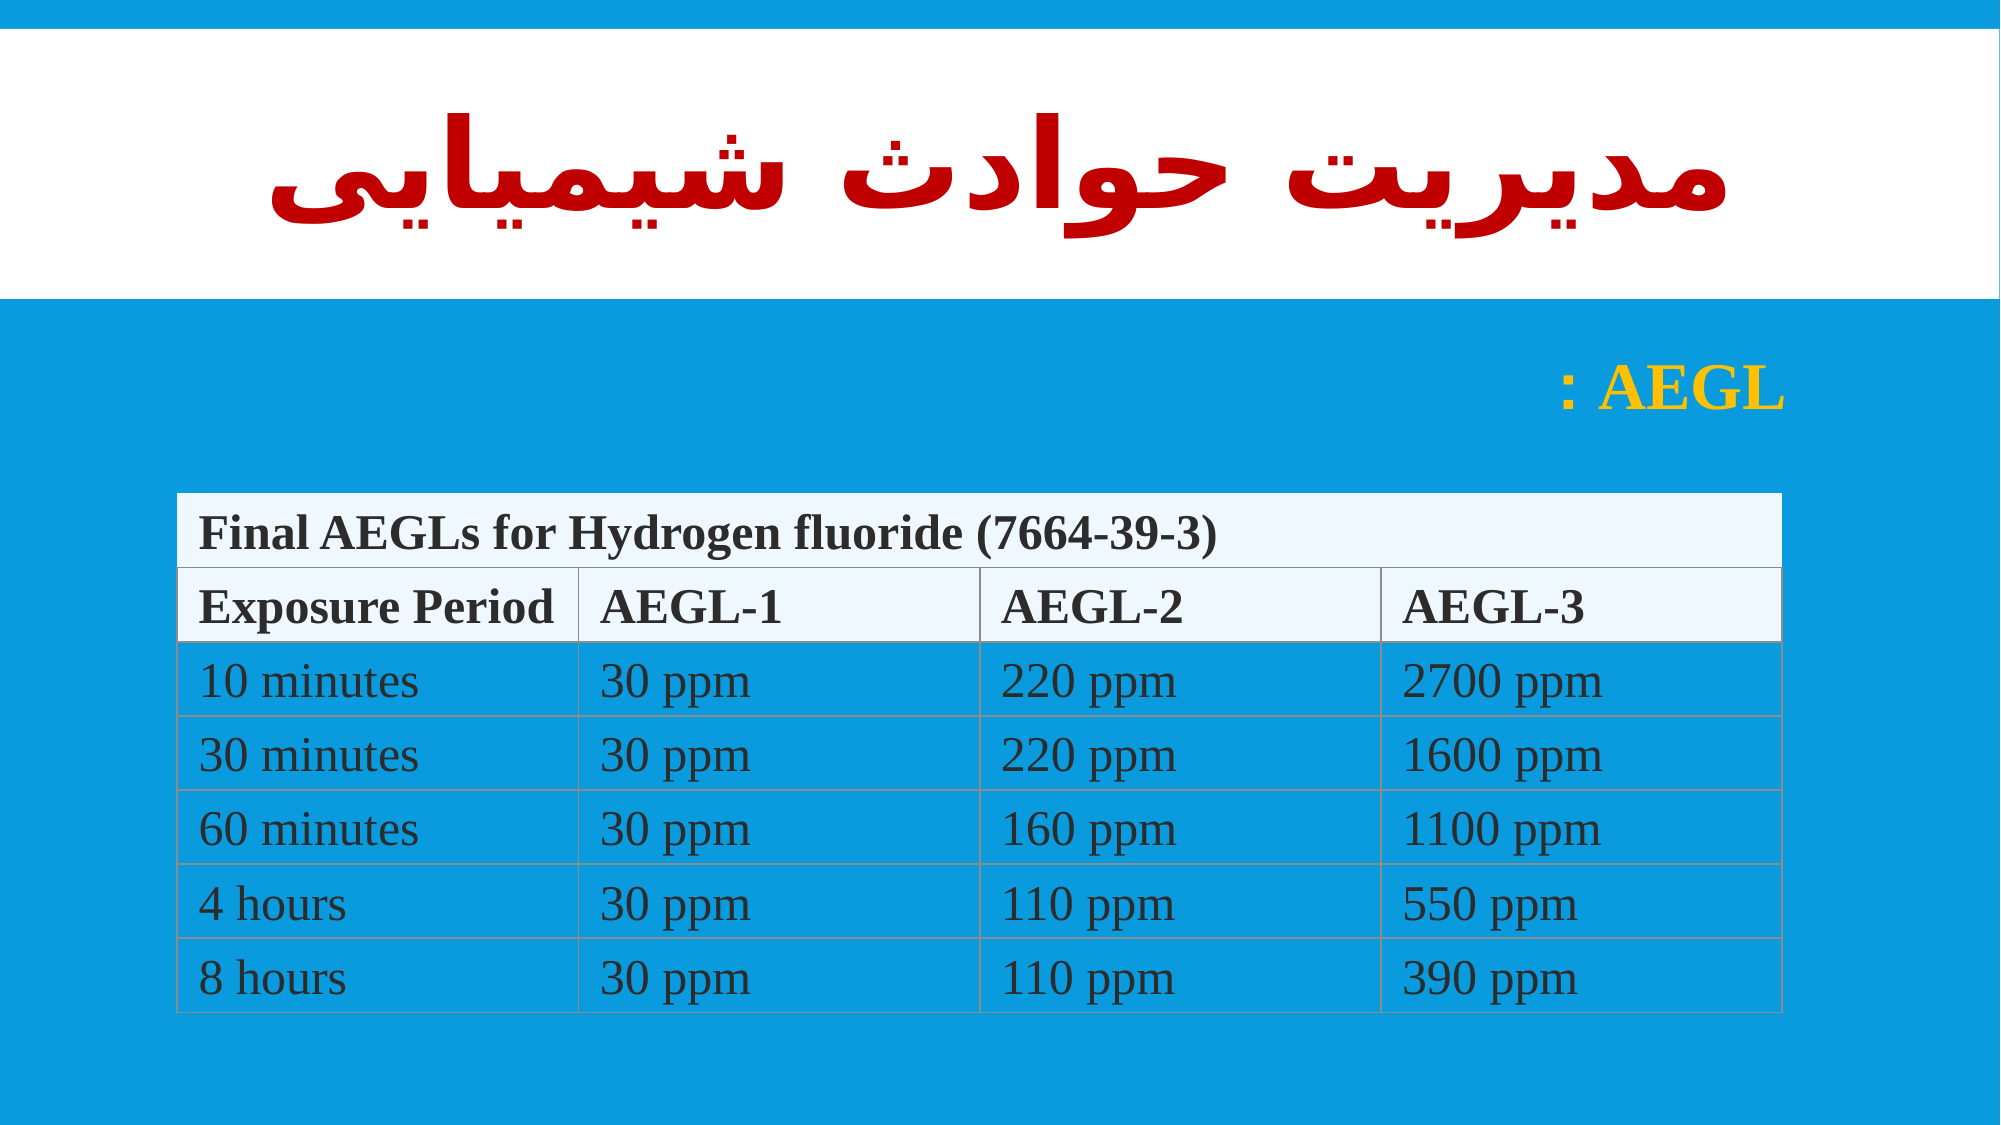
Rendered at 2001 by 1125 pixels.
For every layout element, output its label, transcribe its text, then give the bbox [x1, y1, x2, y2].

table_cell 550 ppm [1382, 865, 1781, 937]
table_cell 10 minutes [178, 643, 578, 715]
table_cell 8 hours [178, 939, 578, 1012]
title مدیریت حوادث شیمیایی [197, 46, 1803, 295]
table_cell 1600 ppm [1382, 717, 1781, 789]
table_cell 160 ppm [981, 791, 1380, 863]
table_cell 390 ppm [1382, 939, 1781, 1012]
table_cell 30 ppm [579, 939, 979, 1012]
table_cell 110 ppm [981, 939, 1380, 1012]
table_cell 30 ppm [579, 791, 979, 863]
list AEGL : [197, 329, 1803, 1093]
table_cell 220 ppm [981, 717, 1380, 789]
table_cell AEGL-3 [1382, 568, 1781, 641]
table_cell 30 minutes [178, 717, 578, 789]
table_cell 4 hours [178, 865, 578, 937]
table_cell Exposure Period [178, 568, 578, 641]
table_cell 30 ppm [579, 643, 979, 715]
table_cell 60 minutes [178, 791, 578, 863]
table_header Final AEGLs for Hydrogen fluoride (7664-39-3) [177, 493, 1782, 567]
table_cell 1100 ppm [1382, 791, 1781, 863]
table_cell 30 ppm [579, 717, 979, 789]
table_cell 110 ppm [981, 865, 1380, 937]
table_cell 220 ppm [981, 643, 1380, 715]
table_cell AEGL-2 [981, 568, 1380, 641]
table_cell 30 ppm [579, 865, 979, 937]
table_cell AEGL-1 [579, 568, 979, 641]
table_cell 2700 ppm [1382, 643, 1781, 715]
